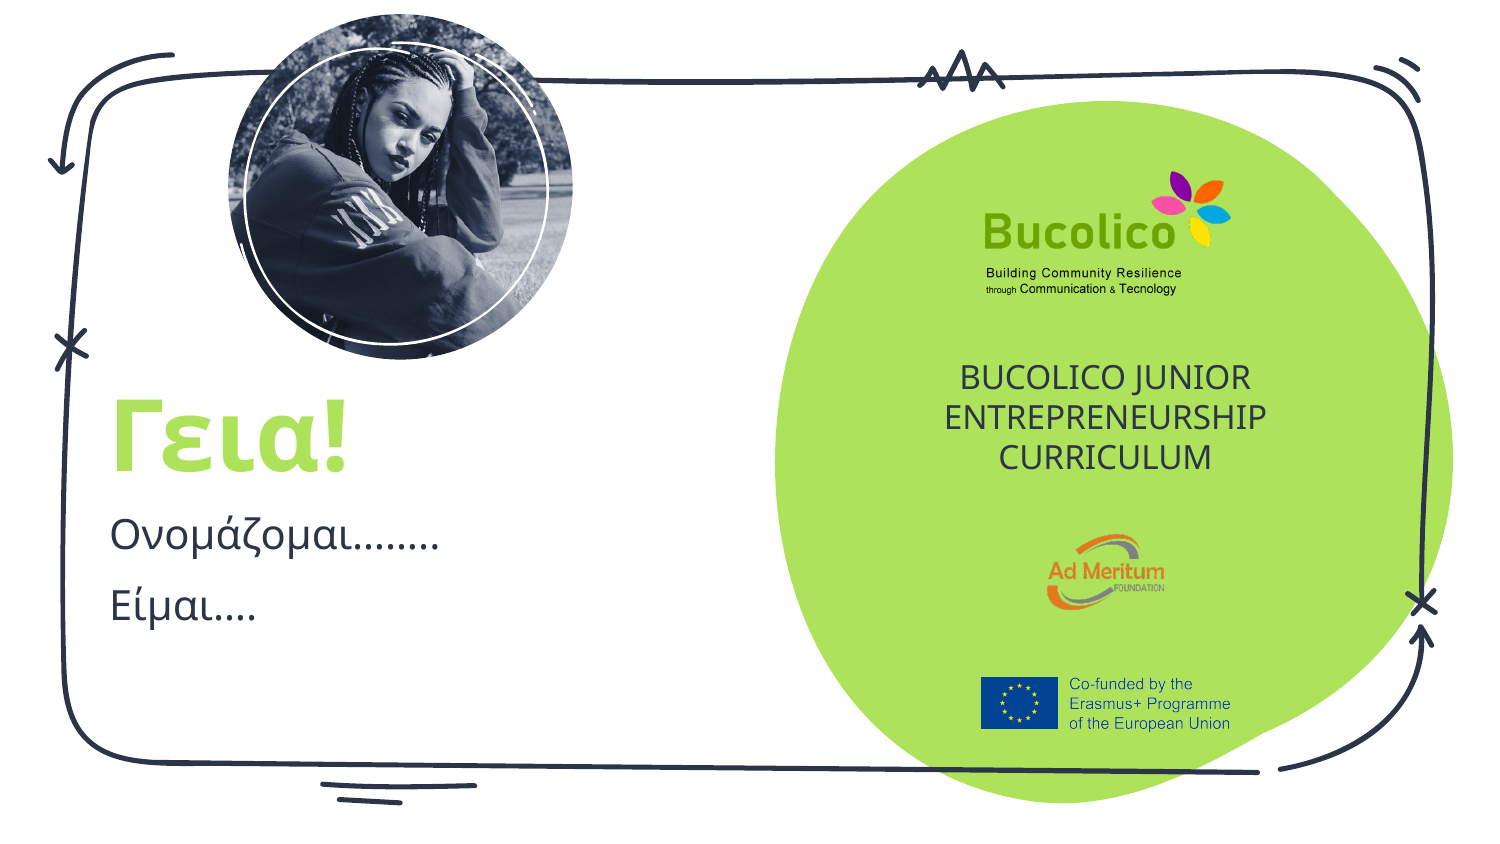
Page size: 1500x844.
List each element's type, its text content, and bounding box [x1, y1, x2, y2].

picture [227, 13, 573, 360]
text_box Ονομάζομαι…….. Είμαι…. [109, 508, 705, 736]
text_box Γεια! [109, 377, 533, 502]
picture [1047, 534, 1164, 610]
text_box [239, 41, 550, 346]
picture [970, 167, 1241, 309]
text_box BUCOLICO JUNIOR ENTREPRENEURSHIP CURRICULUM [879, 348, 1332, 484]
picture [981, 677, 1230, 732]
